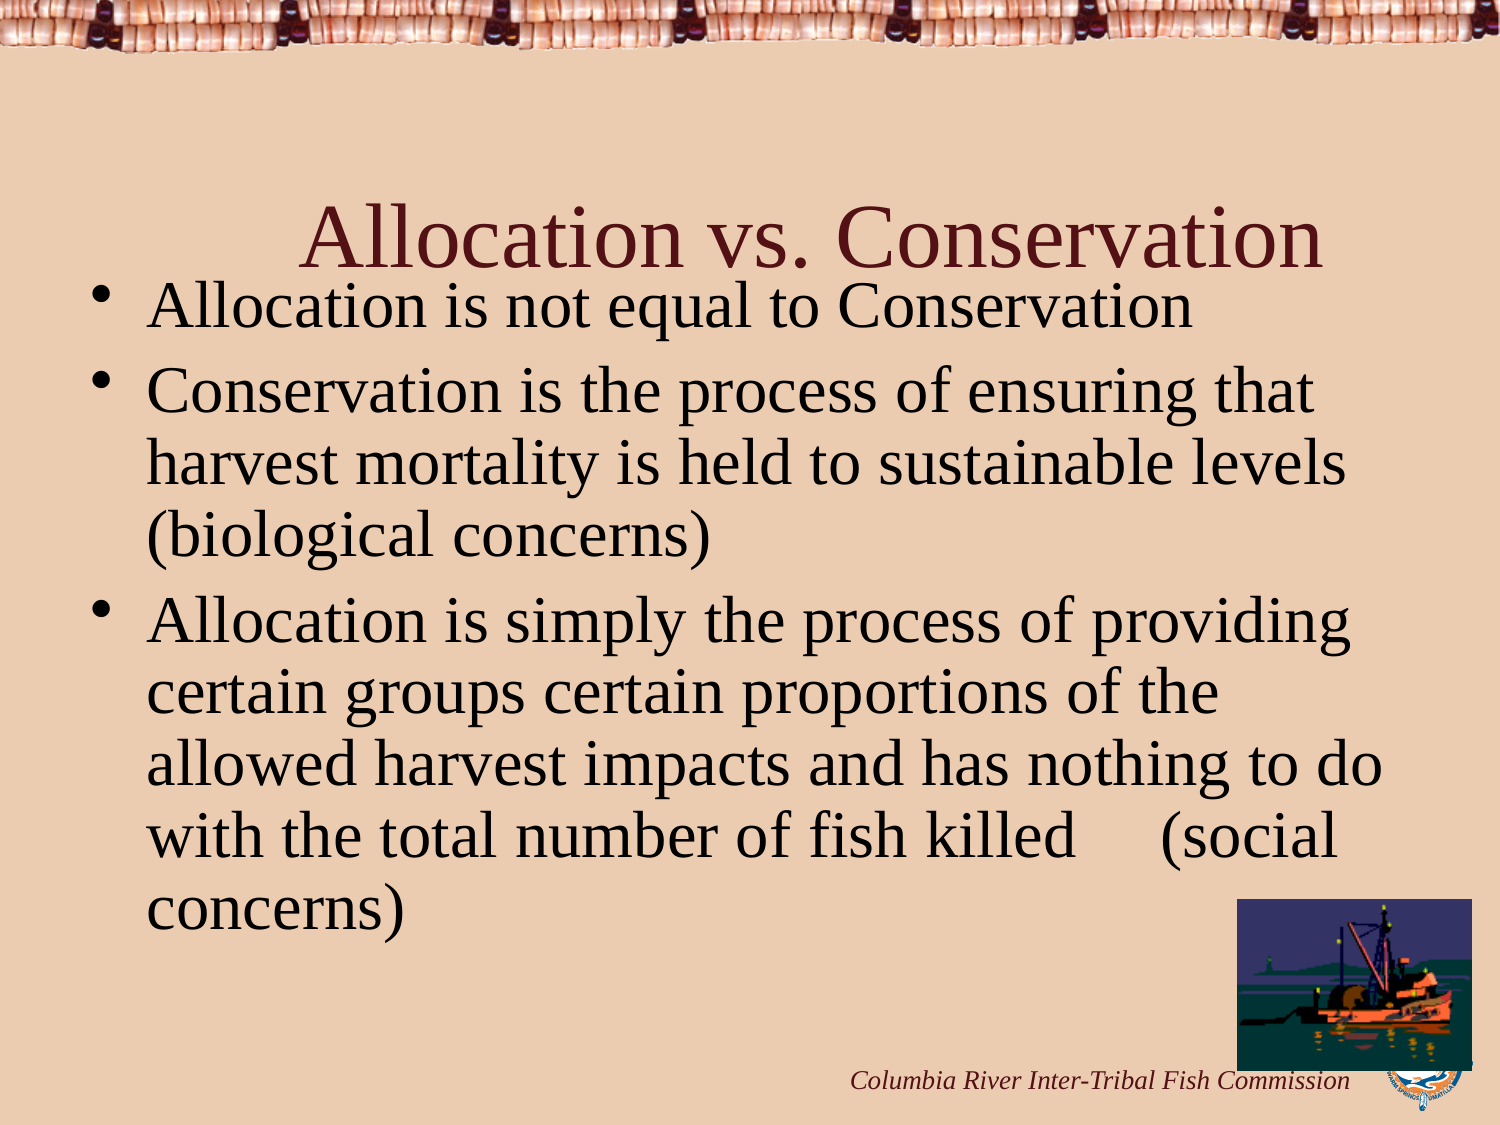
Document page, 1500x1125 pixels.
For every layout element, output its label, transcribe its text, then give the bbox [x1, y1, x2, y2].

title Allocation vs. Conservation [174, 137, 1450, 325]
picture [1236, 898, 1473, 1111]
list Allocation is not equal to Conservation Conservation is the process of ensuring that harvest mortality is held to sustainable levels (biological concerns) Allocation is simply the process of providing certain groups certain proportions of the allowed harvest impacts and has nothing to do with the total number of fish killed (social concerns) [75, 262, 1425, 1005]
picture [0, 0, 1500, 54]
